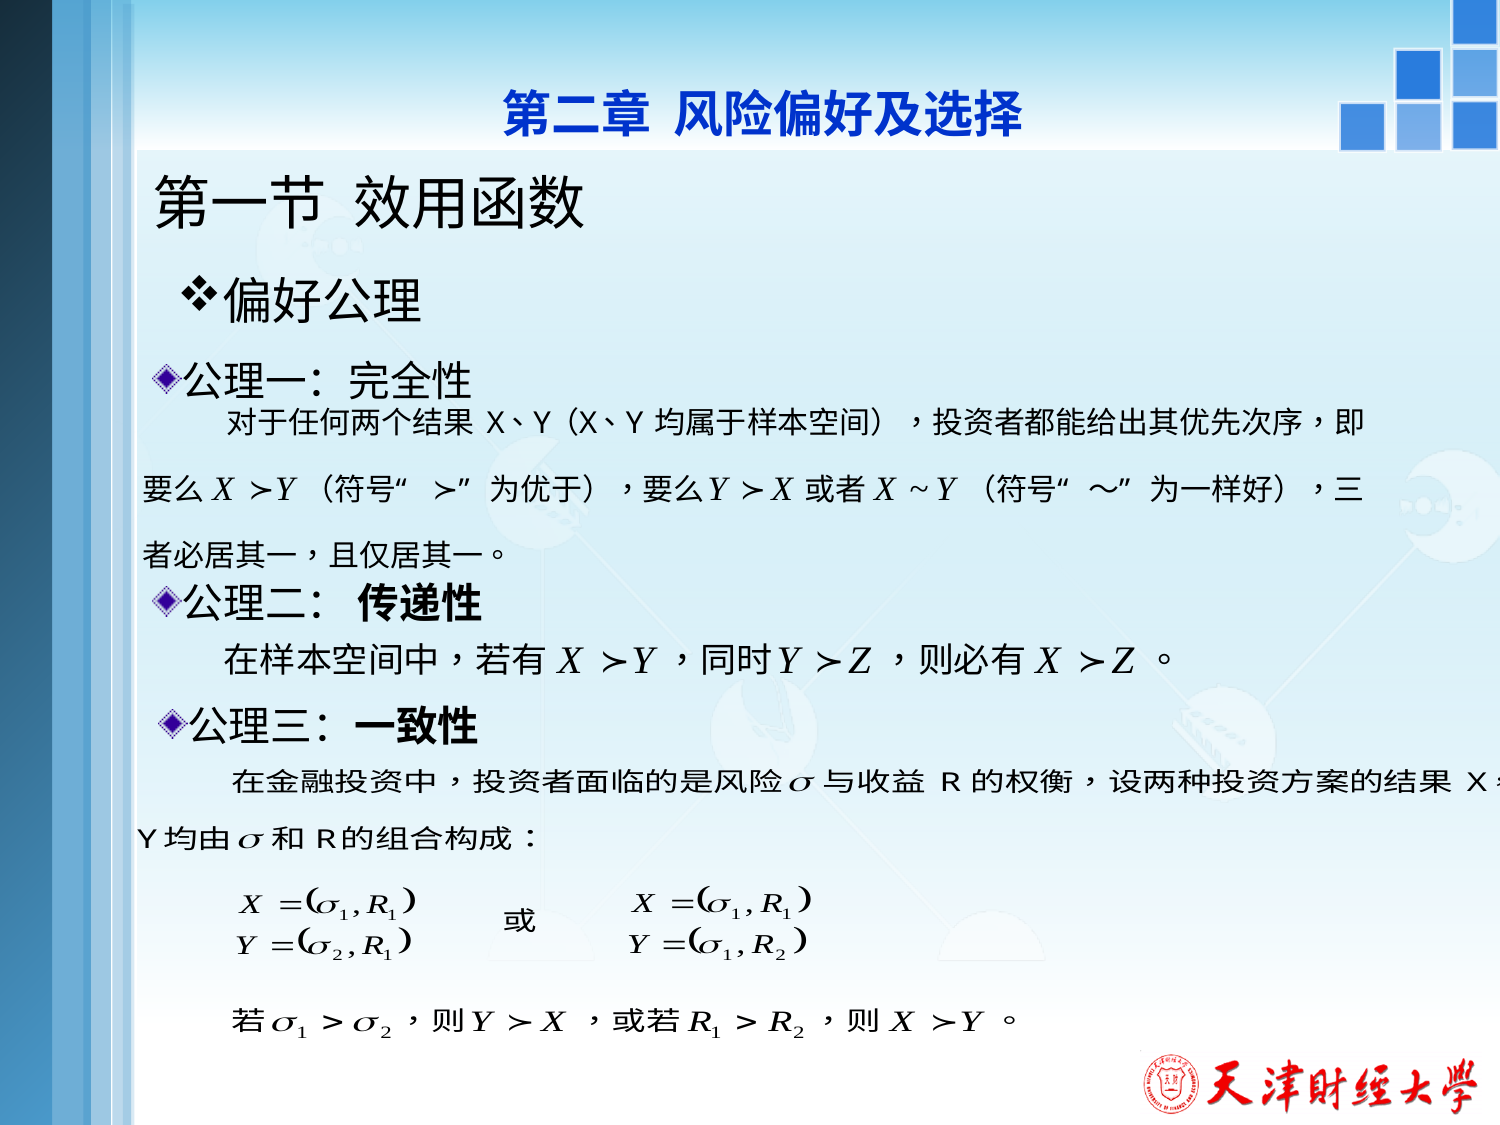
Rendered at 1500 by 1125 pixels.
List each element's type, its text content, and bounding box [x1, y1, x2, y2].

title 第一节 效用函数 [137, 150, 1125, 251]
text_box 公理一：完全性 [137, 341, 1500, 522]
picture [125, 150, 1500, 1119]
text_box 公理二： 传递性 [137, 569, 1438, 620]
text_box 偏好公理 [162, 262, 788, 338]
text_box 公理三：一致性 [143, 707, 1444, 751]
text_box 第二章 风险偏好及选择 [137, 74, 1388, 150]
text_box 公理二： 传递性 [137, 707, 143, 734]
